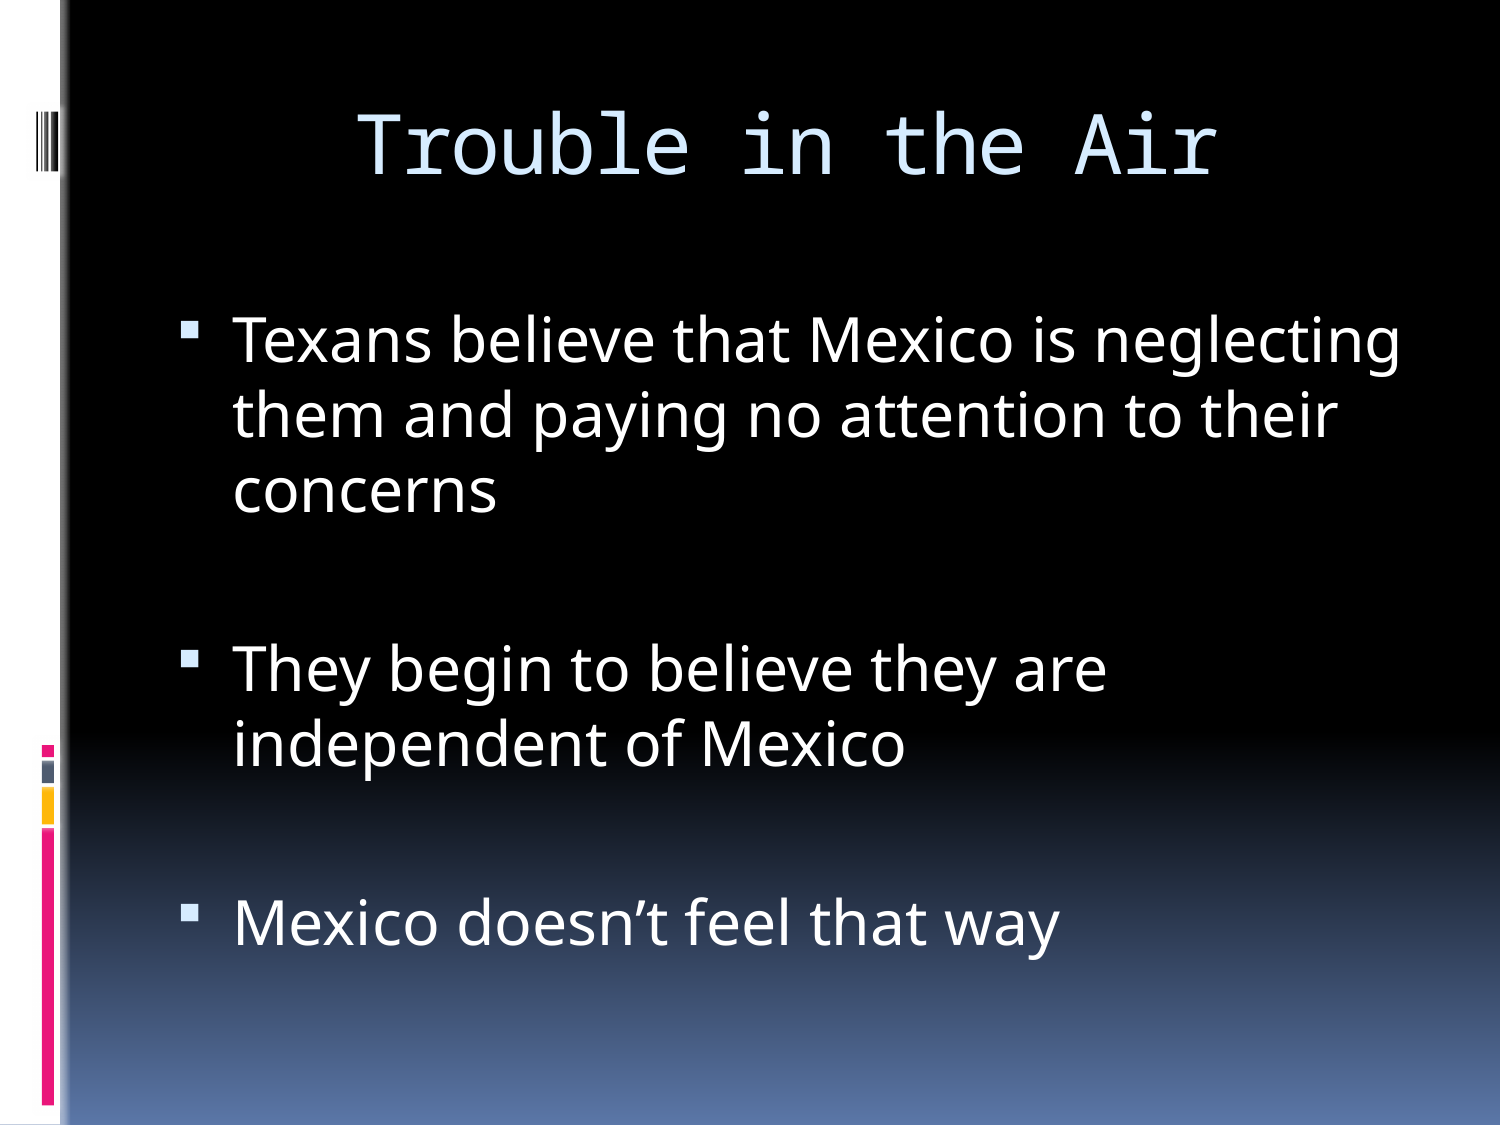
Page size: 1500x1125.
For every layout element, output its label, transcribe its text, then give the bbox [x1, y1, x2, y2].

list Texans believe that Mexico is neglecting them and paying no attention to their concerns They begin to believe they are independent of Mexico Mexico doesn’t feel that way [150, 292, 1425, 1043]
title Trouble in the Air [150, 83, 1425, 234]
